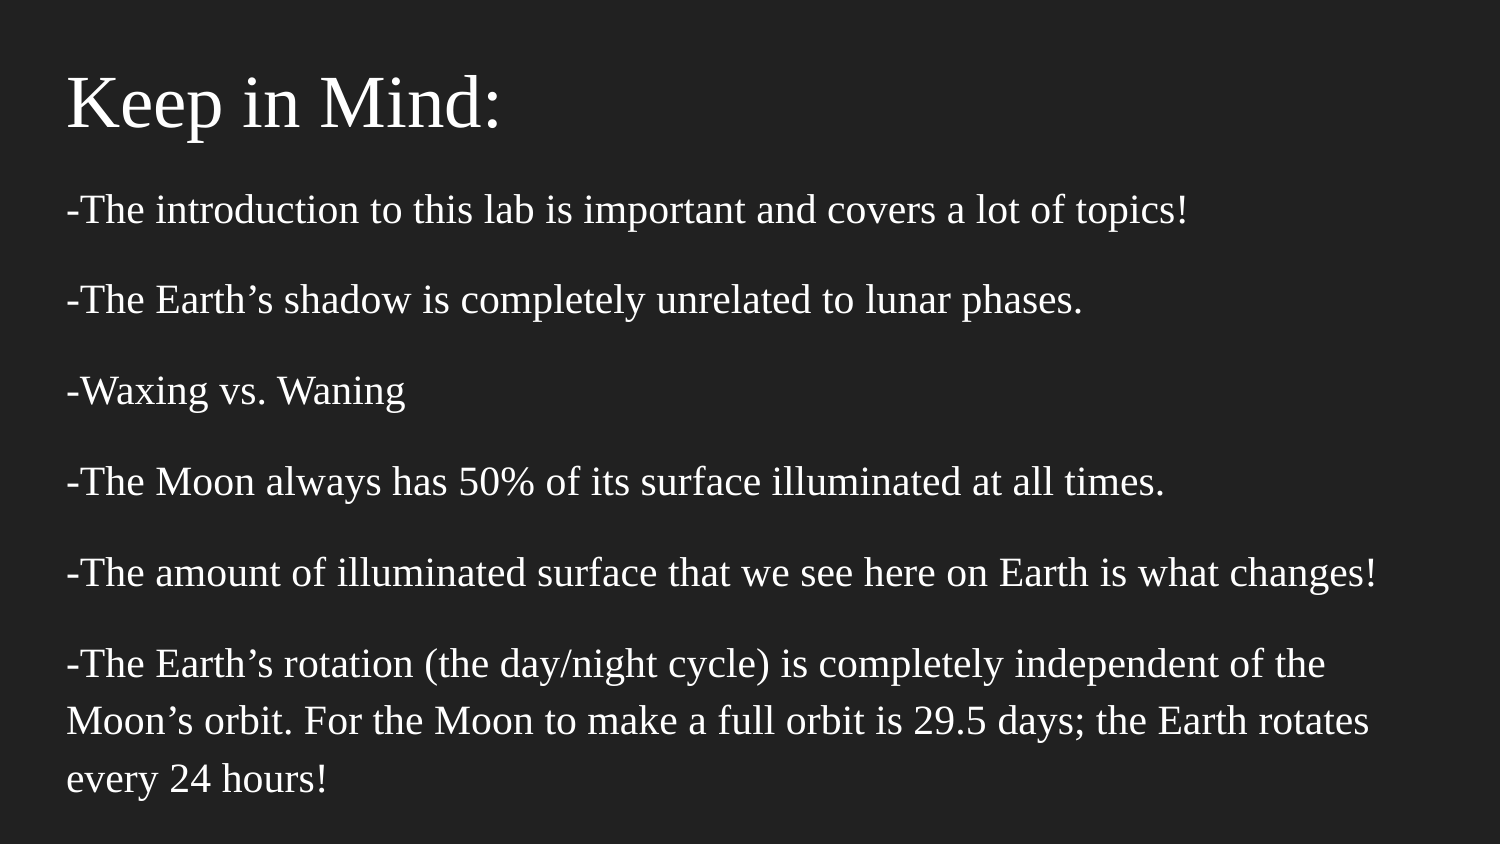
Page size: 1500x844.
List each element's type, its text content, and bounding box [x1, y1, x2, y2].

title Keep in Mind: [51, 37, 1449, 132]
list -The introduction to this lab is important and covers a lot of topics! -The Earth’s shadow is completely unrelated to lunar phases. -Waxing vs. Waning -The Moon always has 50% of its surface illuminated at all times. -The amount of illuminated surface that we see here on Earth is what changes! -The Earth’s rotation (the day/night cycle) is completely independent of the Moon’s orbit. For the Moon to make a full orbit is 29.5 days; the Earth rotates every 24 hours! [51, 158, 1449, 821]
